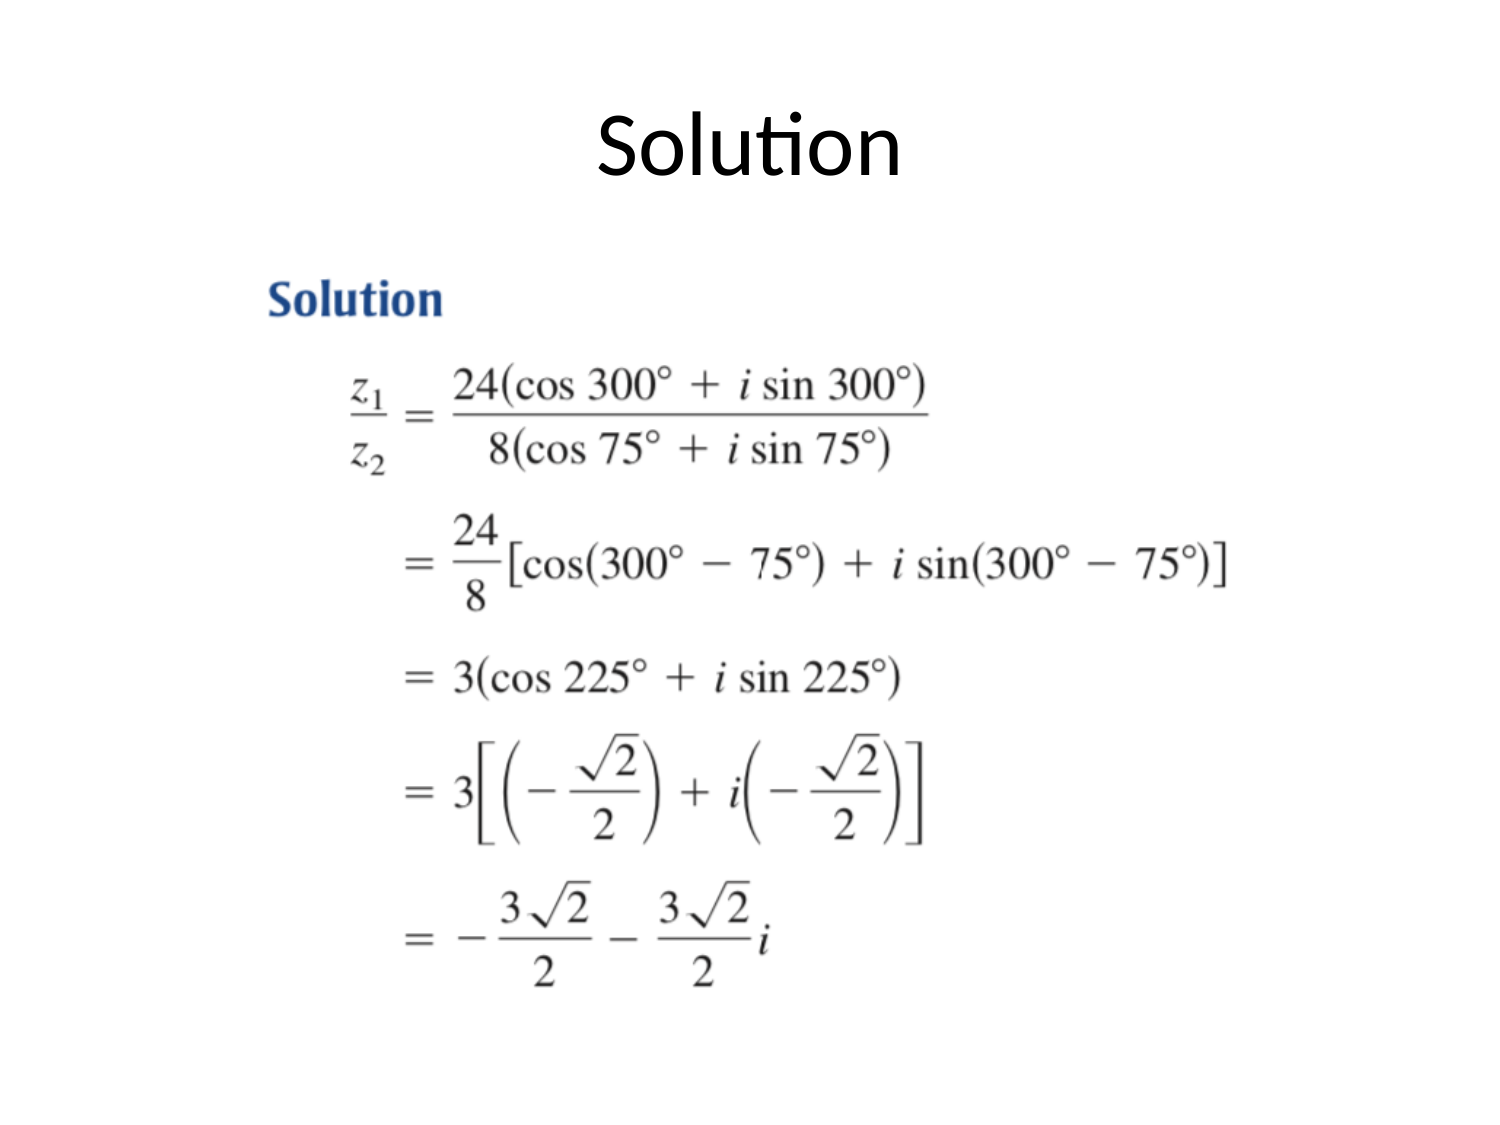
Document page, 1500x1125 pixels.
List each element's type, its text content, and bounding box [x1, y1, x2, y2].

title Solution [75, 45, 1425, 233]
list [74, 262, 1426, 1006]
